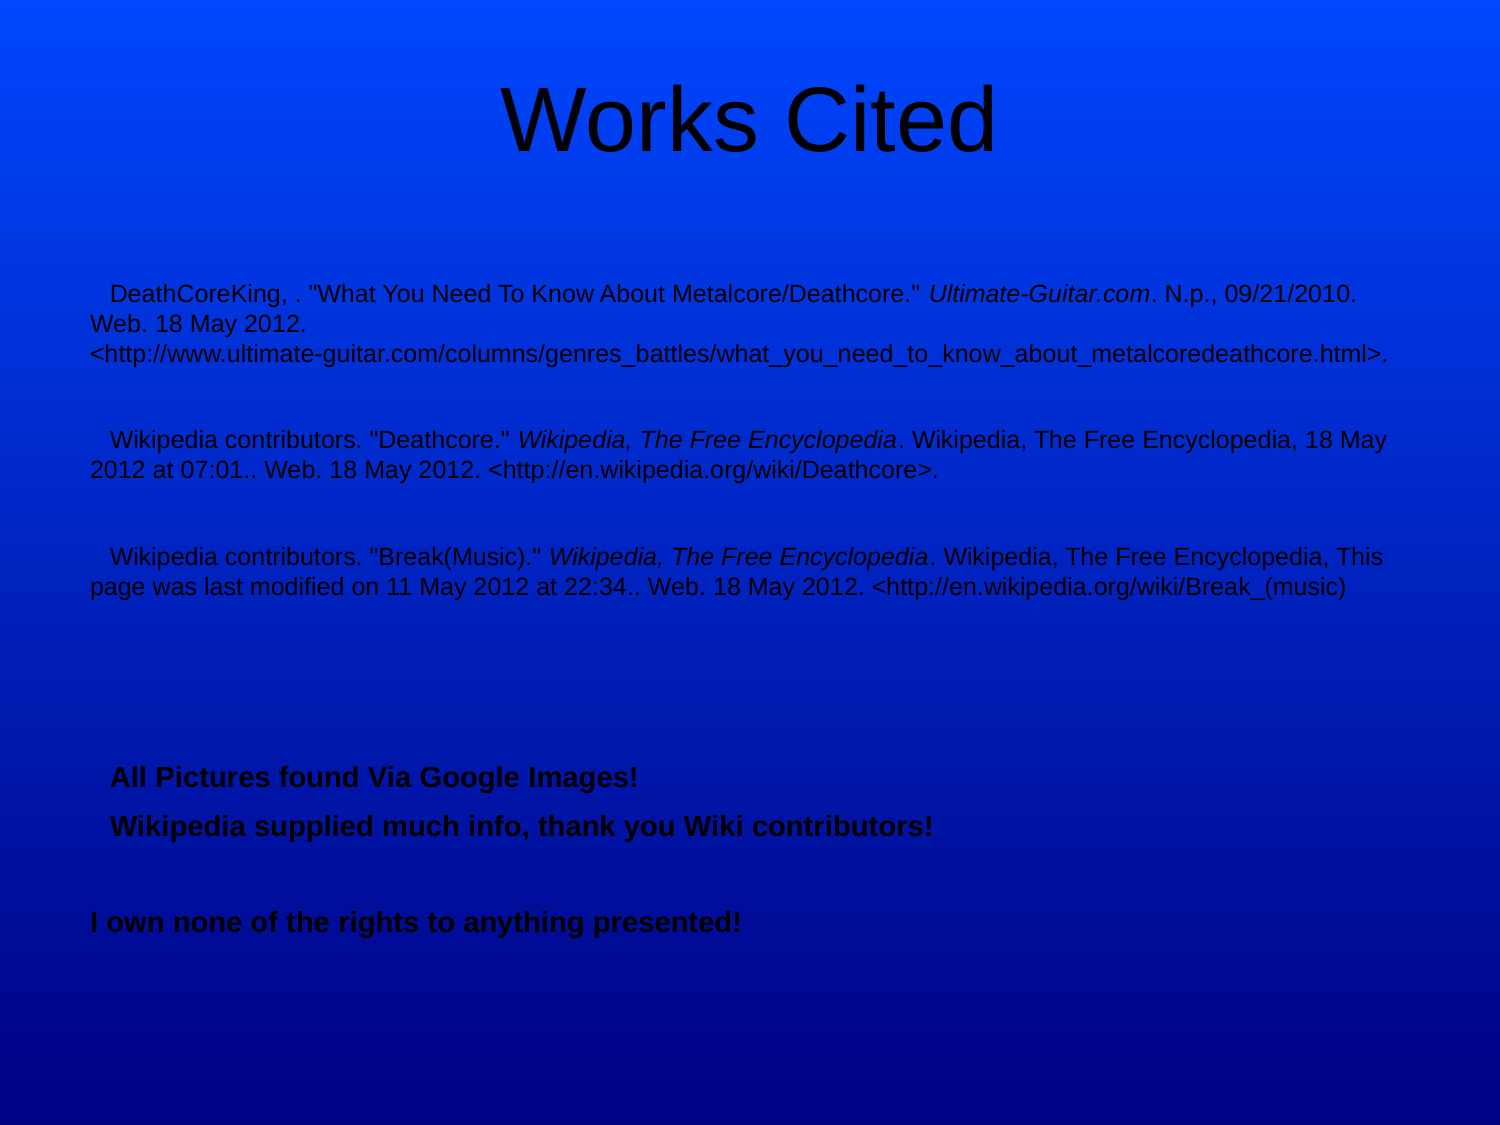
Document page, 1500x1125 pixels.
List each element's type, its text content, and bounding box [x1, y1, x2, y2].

list DeathCoreKing, . "What You Need To Know About Metalcore/Deathcore." Ultimate-Guitar.com. N.p., 09/21/2010. Web. 18 May 2012. <http://www.ultimate-guitar.com/columns/genres_battles/what_you_need_to_know_about_metalcoredeathcore.html>. Wikipedia contributors. "Deathcore." Wikipedia, The Free Encyclopedia. Wikipedia, The Free Encyclopedia, 18 May 2012 at 07:01.. Web. 18 May 2012. <http://en.wikipedia.org/wiki/Deathcore>. Wikipedia contributors. "Break(Music)." Wikipedia, The Free Encyclopedia. Wikipedia, The Free Encyclopedia, This page was last modified on 11 May 2012 at 22:34.. Web. 18 May 2012. <http://en.wikipedia.org/wiki/Break_(music) All Pictures found Via Google Images! Wikipedia supplied much info, thank you Wiki contributors! I own none of the rights to anything presented! [74, 262, 1426, 954]
title Works Cited [74, 44, 1426, 262]
